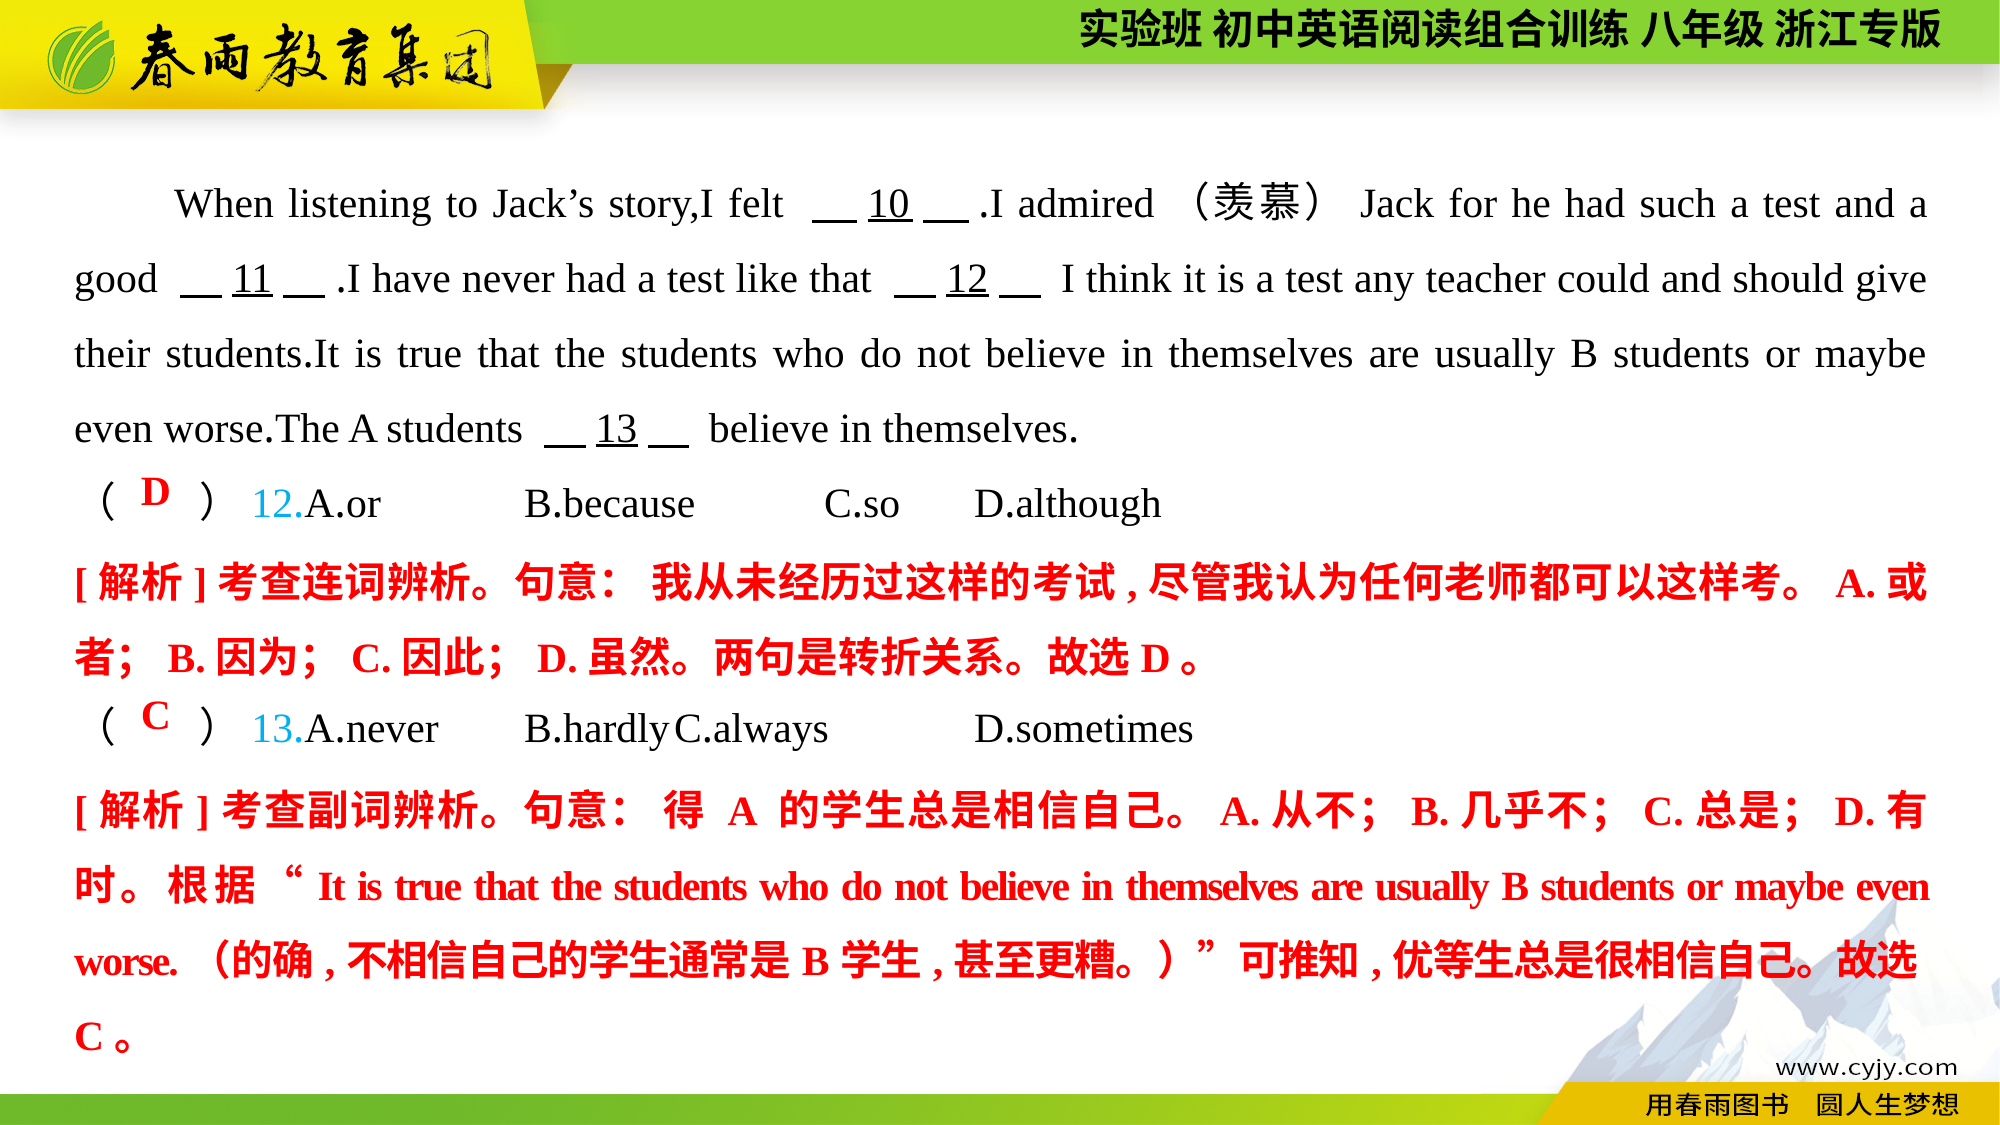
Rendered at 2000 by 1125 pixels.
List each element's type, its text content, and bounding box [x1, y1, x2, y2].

text_box [解析]考查副词辨析。句意： 得 A 的学生总是相信自己。A.从不；B.几乎不；C.总是；D.有时。根据“It is true that the students who do not believe in themselves are usually B students or maybe even worse.（的确,不相信自己的学生通常是B学生,甚至更糟。）”可推知,优等生总是很相信自己。故选C。 [59, 751, 1944, 1067]
text_box [解析]考查连词辨析。句意： 我从未经历过这样的考试,尽管我认为任何老师都可以这样考。A.或者；B.因为；C.因此；D.虽然。两句是转折关系。故选D。 [59, 523, 1944, 689]
text_box C [126, 680, 186, 746]
list When listening to Jack’s story,I felt 10 .I admired（羡慕）Jack for he had such a test and a good 11 .I have never had a test like that 12 I think it is a test any teacher could and should give their students.It is true that the students who do not believe in themselves are usually B students or maybe even worse.The A students 13 believe in themselves. （ ）12.A.or B.because C.so D.although （ ）13.A.never B.hardly C.always D.sometimes [59, 142, 1944, 523]
picture [0, 0, 2000, 1125]
text_box D [126, 456, 186, 521]
list When listening to Jack’s story,I felt 10 .I admired（羡慕）Jack for he had such a test and a good 11 .I have never had a test like that 12 I think it is a test any teacher could and should give their students.It is true that the students who do not believe in themselves are usually B students or maybe even worse.The A students 13 believe in themselves. （ ）12.A.or B.because C.so D.although （ ）13.A.never B.hardly C.always D.sometimes [59, 689, 1944, 751]
